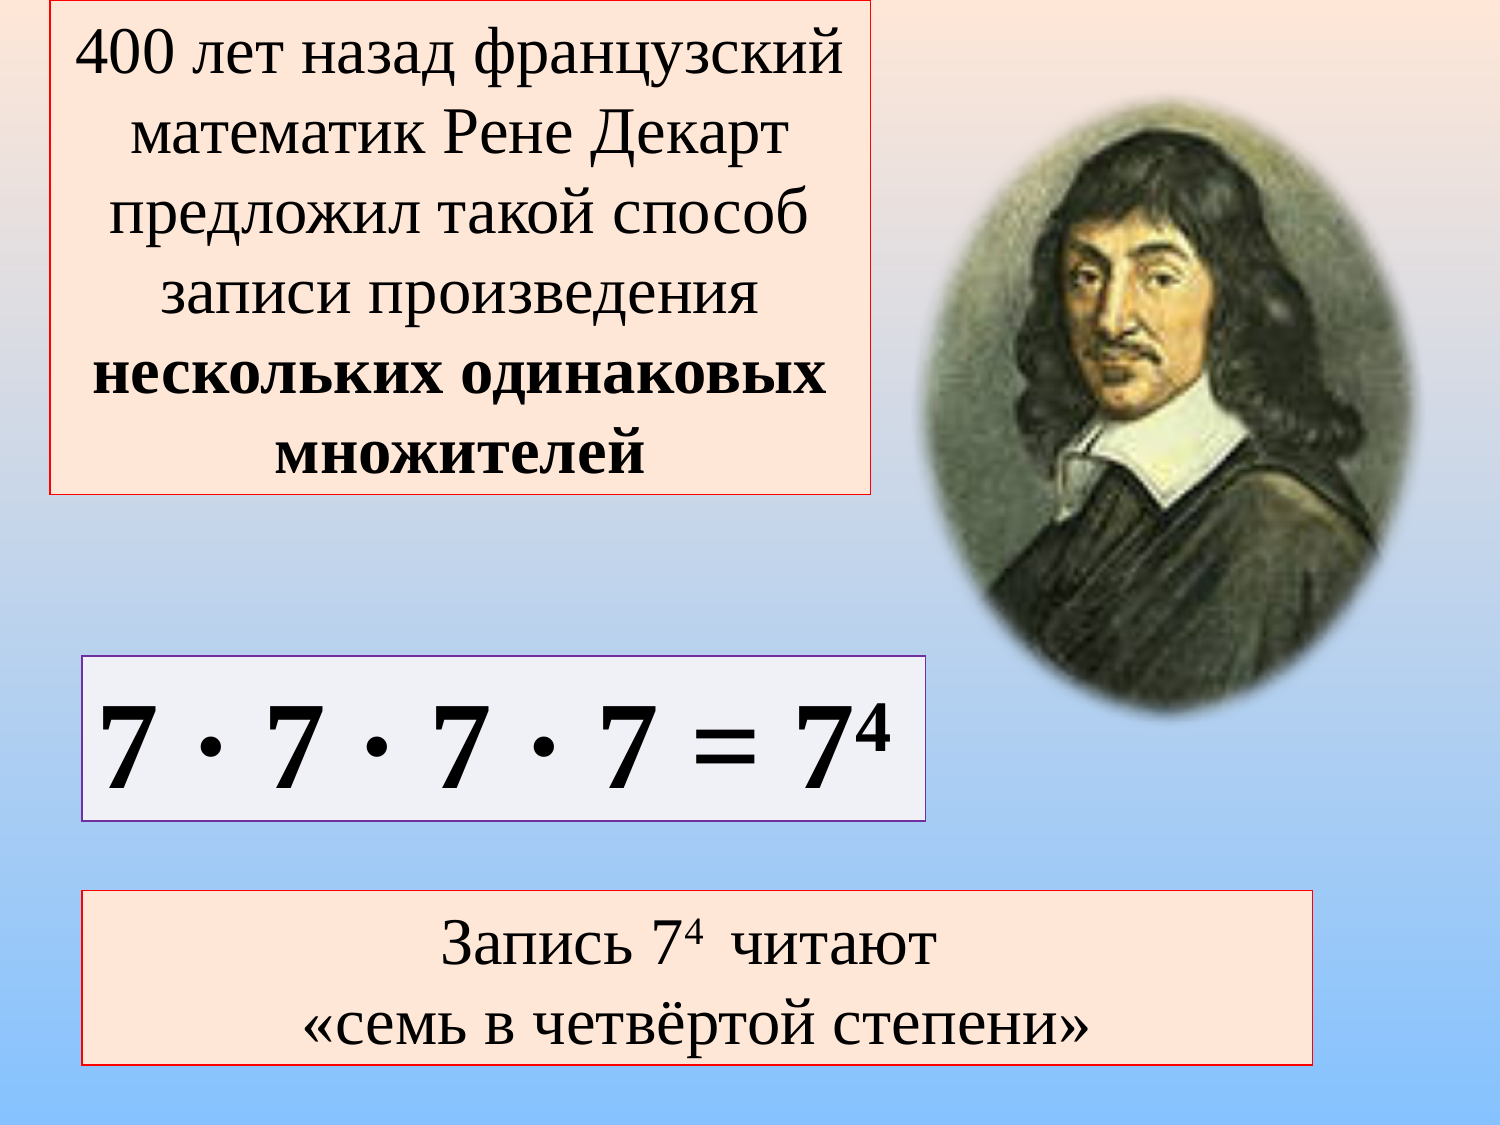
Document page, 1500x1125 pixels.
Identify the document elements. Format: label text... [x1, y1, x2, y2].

picture [906, 85, 1430, 731]
text_box 400 лет назад французский математик Рене Декарт предложил такой способ записи произведения нескольких одинаковых множителей [50, 0, 871, 495]
text_box 7 · 7 · 7 · 7 = 74 [81, 656, 926, 821]
text_box Запись 74 читают «семь в четвёртой степени» [81, 890, 1313, 1066]
